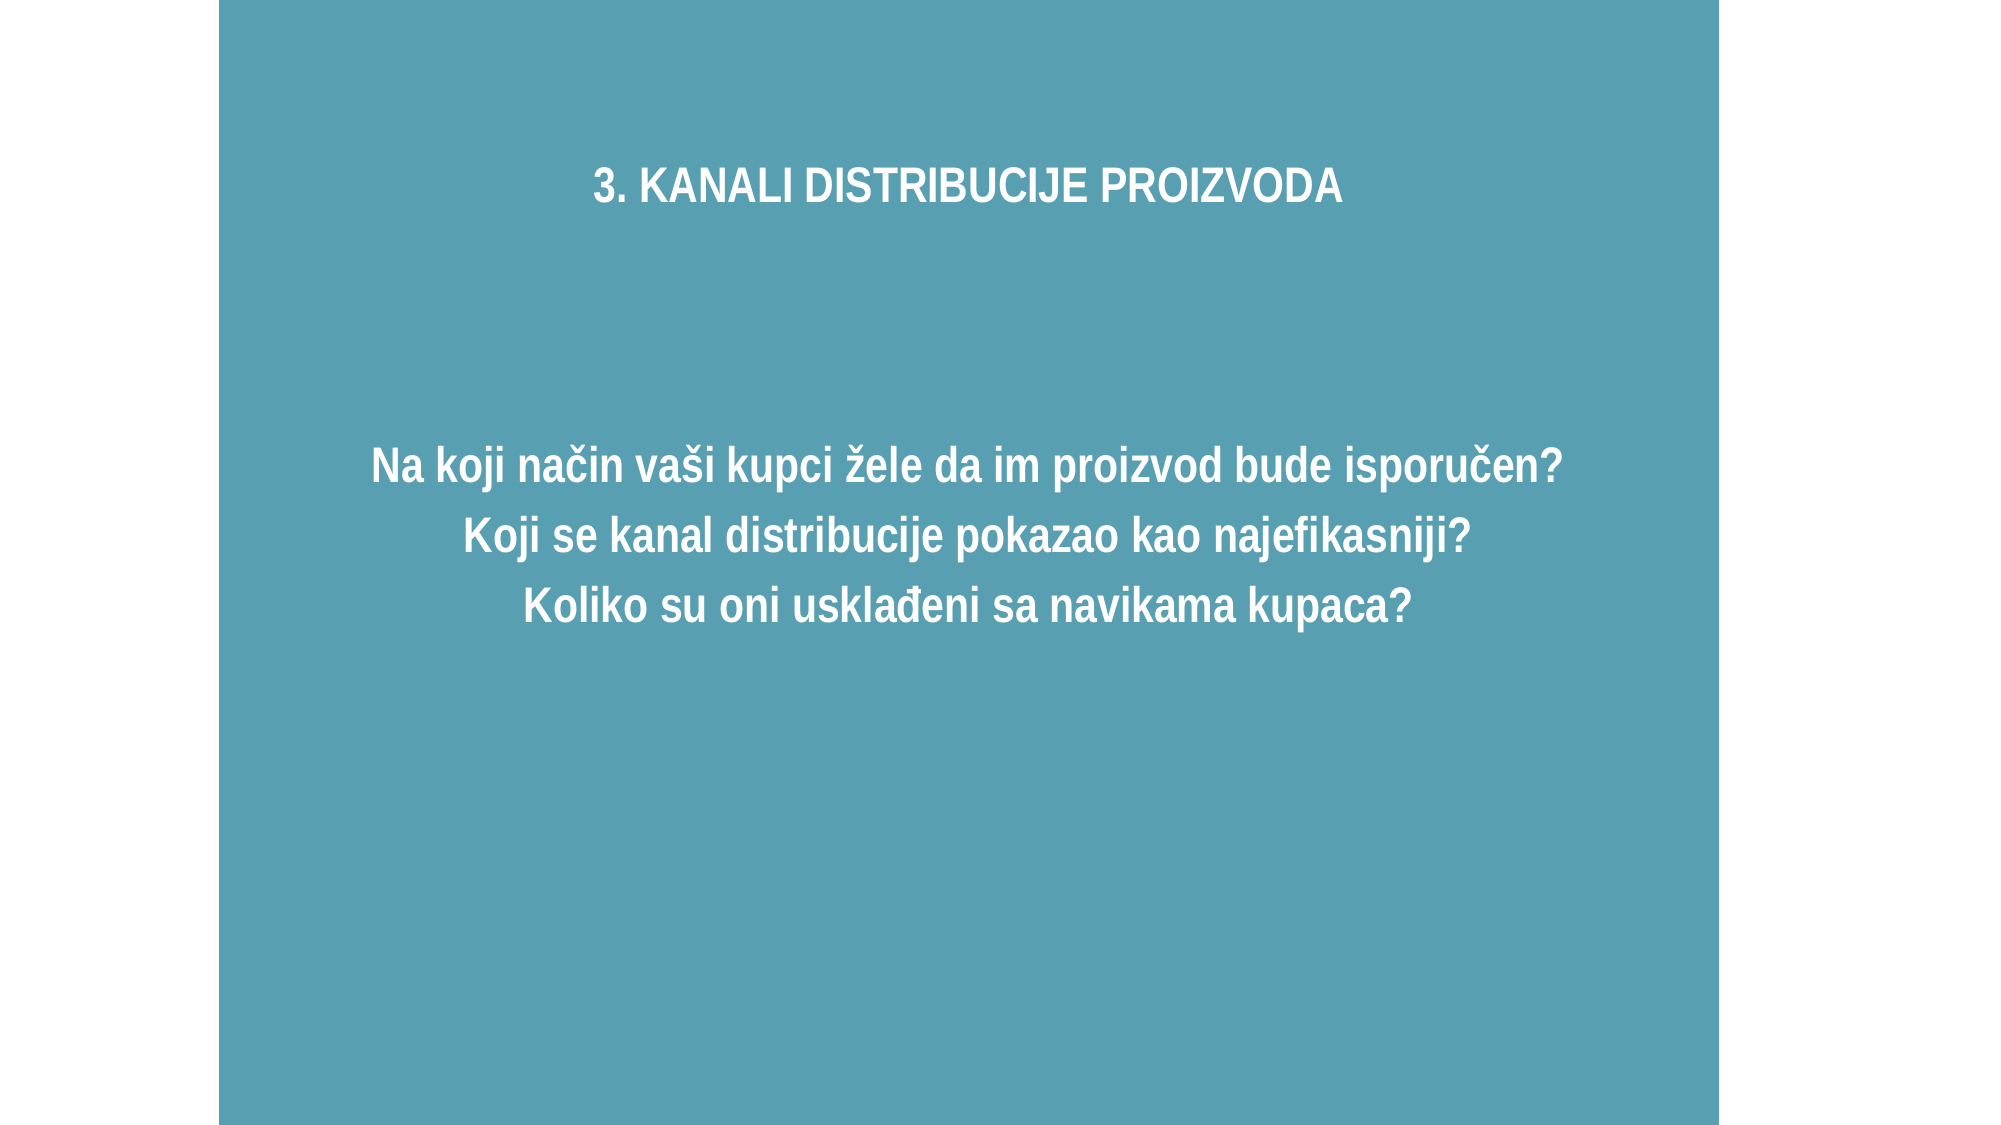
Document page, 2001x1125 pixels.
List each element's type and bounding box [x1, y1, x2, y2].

picture [218, 0, 1720, 1125]
